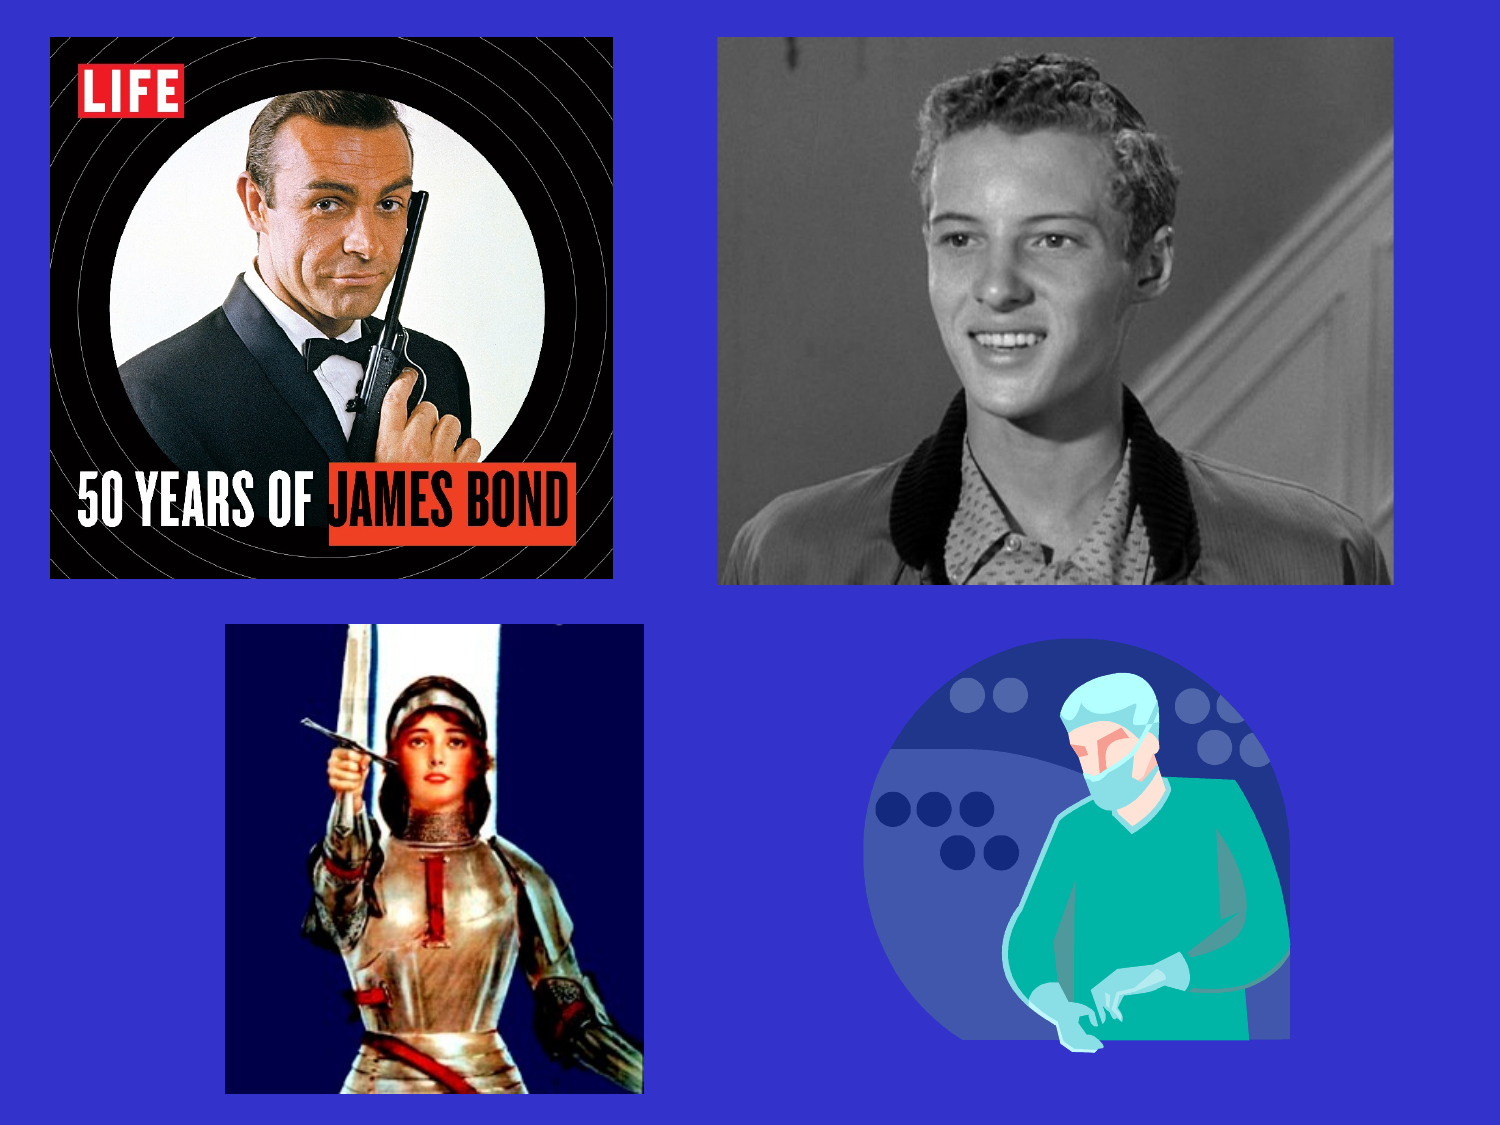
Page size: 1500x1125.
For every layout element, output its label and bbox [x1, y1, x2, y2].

picture [717, 37, 1394, 585]
picture [49, 37, 613, 579]
list [862, 637, 1296, 1058]
picture [224, 624, 644, 1094]
